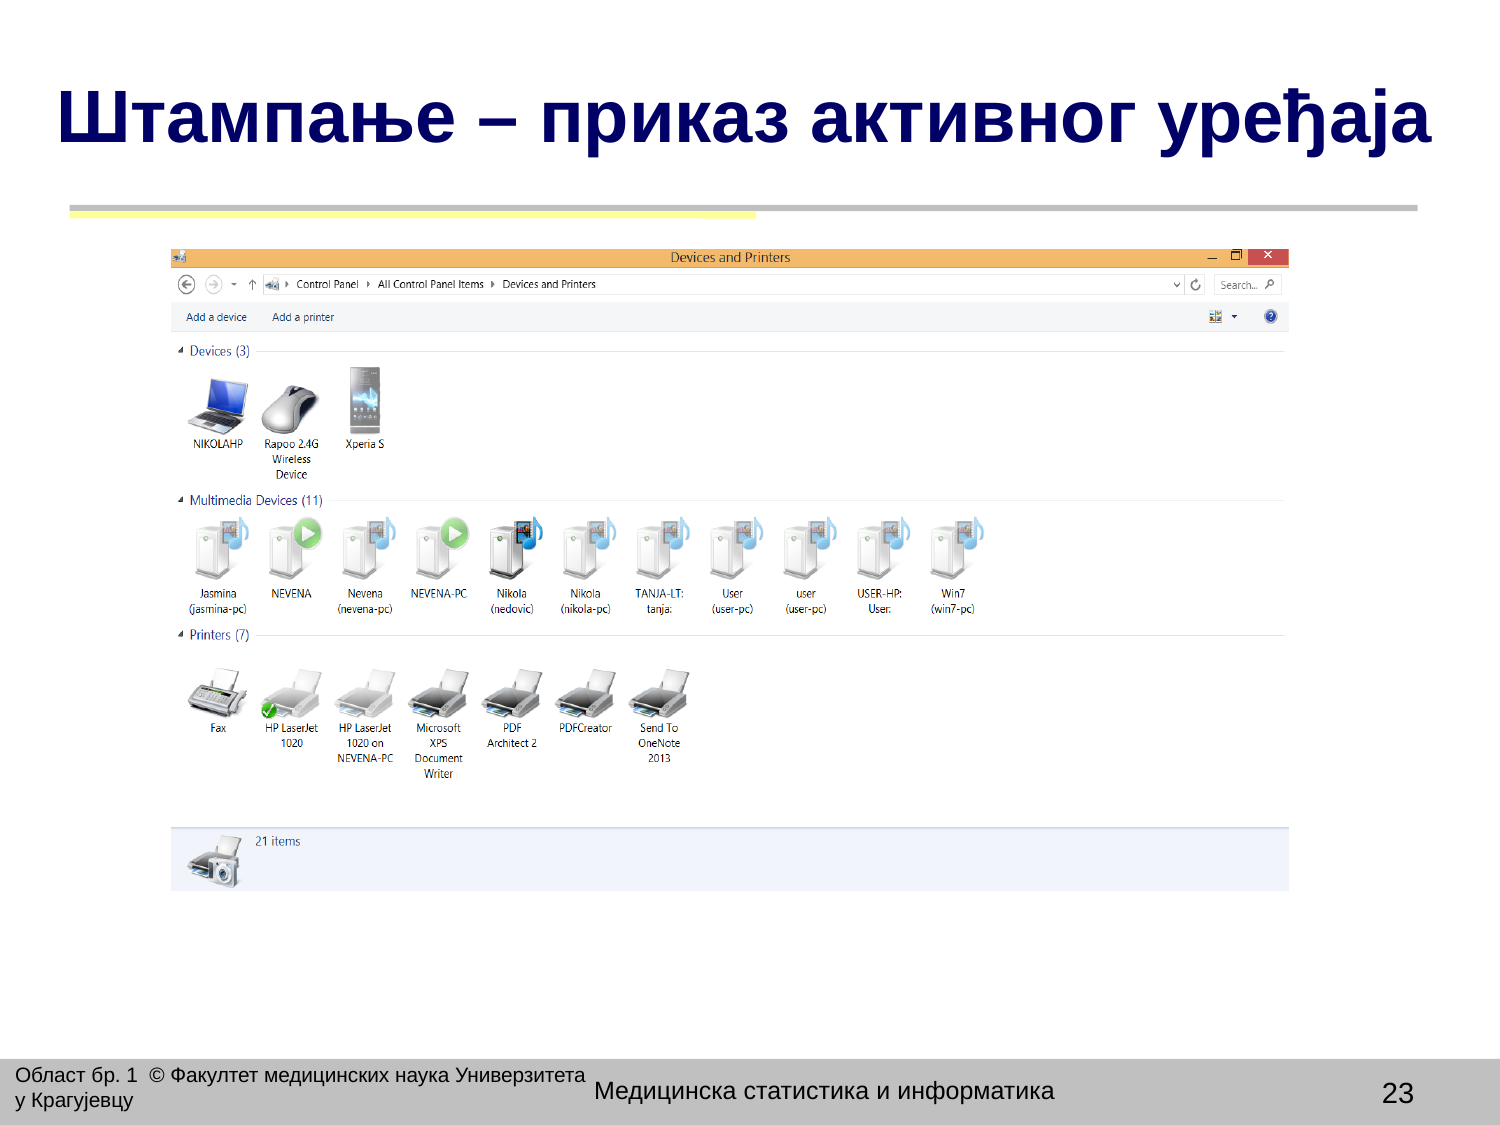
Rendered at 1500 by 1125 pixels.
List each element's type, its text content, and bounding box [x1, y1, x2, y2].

footer Медицинска статистика и информатика [512, 1066, 1138, 1125]
slide_number Област бр. 1 © Факултет медицинских наука Универзитета у Крагујевцу [0, 1053, 614, 1108]
picture [170, 248, 1289, 891]
slide_number 23 [1155, 1066, 1430, 1125]
title Штампање – приказ активног уређаја [40, 18, 1460, 207]
